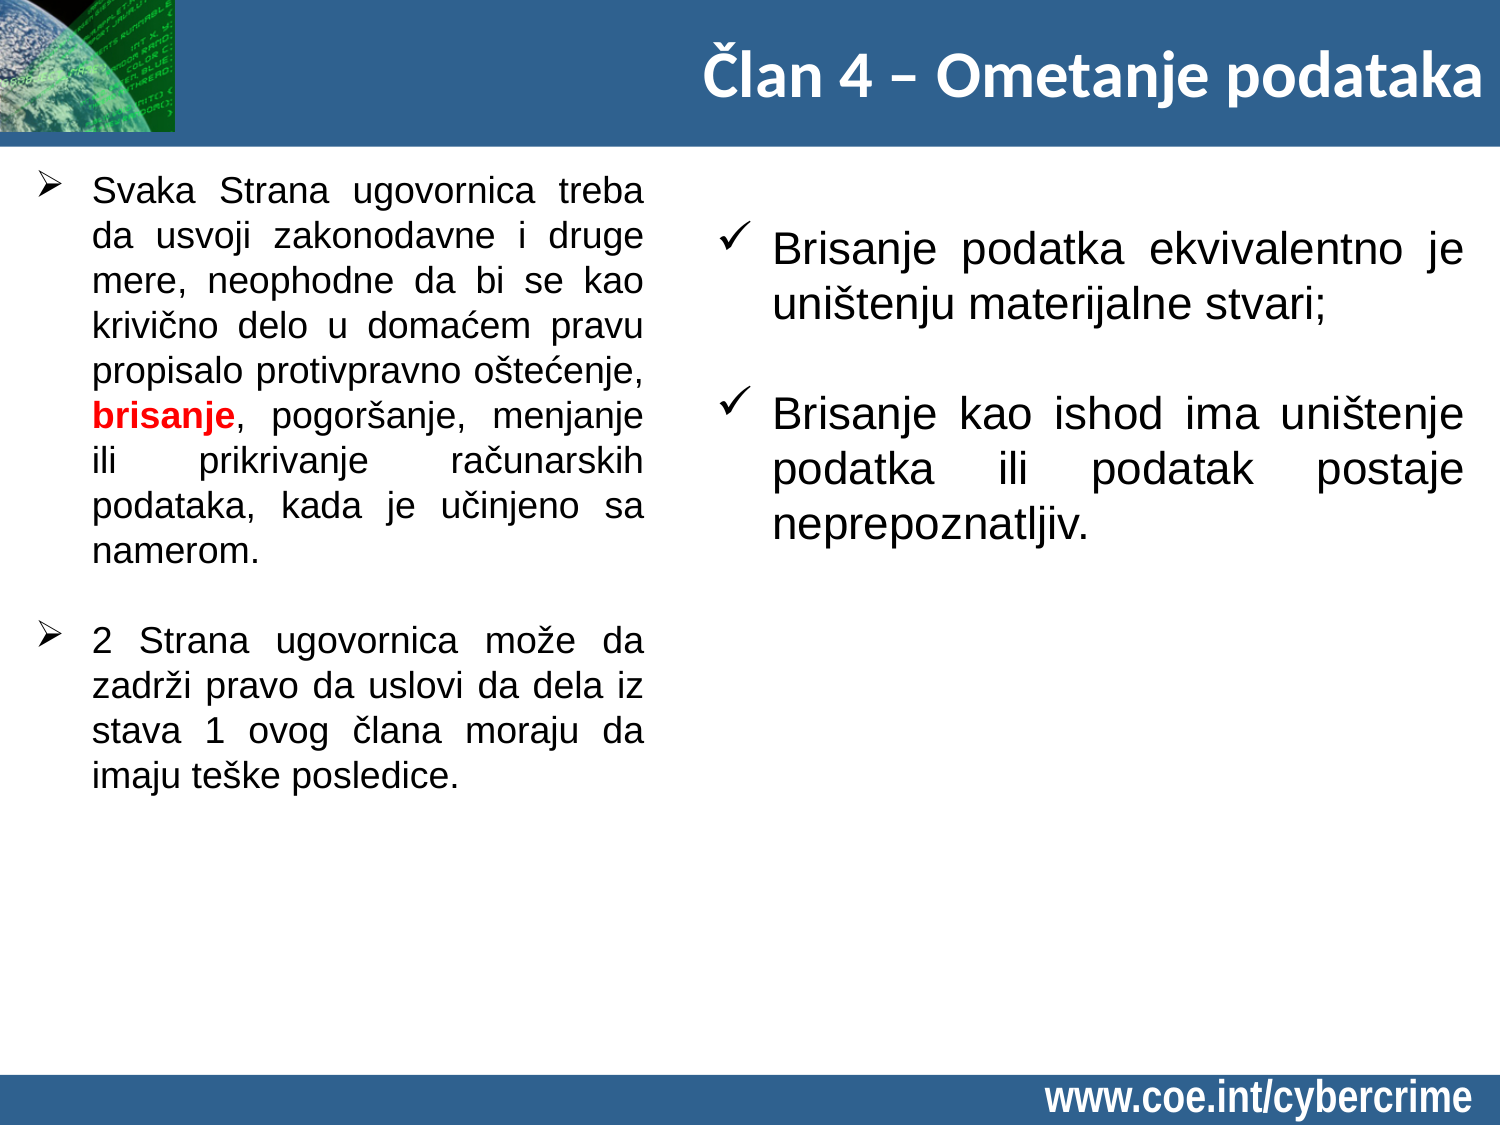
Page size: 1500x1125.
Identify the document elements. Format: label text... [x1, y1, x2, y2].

text_box Član 4 – Ometanje podataka [0, 0, 1500, 149]
text_box Svaka Strana ugovornica treba da usvoji zakonodavne i druge mere, neophodne da bi se kao krivično delo u domaćem pravu propisalo protivpravno oštećenje, brisanje, pogoršanje, menjanje ili prikrivanje računarskih podataka, kada je učinjeno sa namerom. 2 Strana ugovornica može da zadrži pravo da uslovi da dela iz stava 1 ovog člana moraju da imaju teške posledice. [20, 158, 659, 803]
picture [0, 0, 175, 132]
text_box [0, 1073, 1030, 1125]
text_box www.coe.int/cybercrime [1030, 1059, 1500, 1125]
text_box Brisanje podatka ekvivalentno je uništenju materijalne stvari; Brisanje kao ishod ima uništenje podatka ili podatak postaje neprepoznatljiv. [701, 211, 1480, 611]
